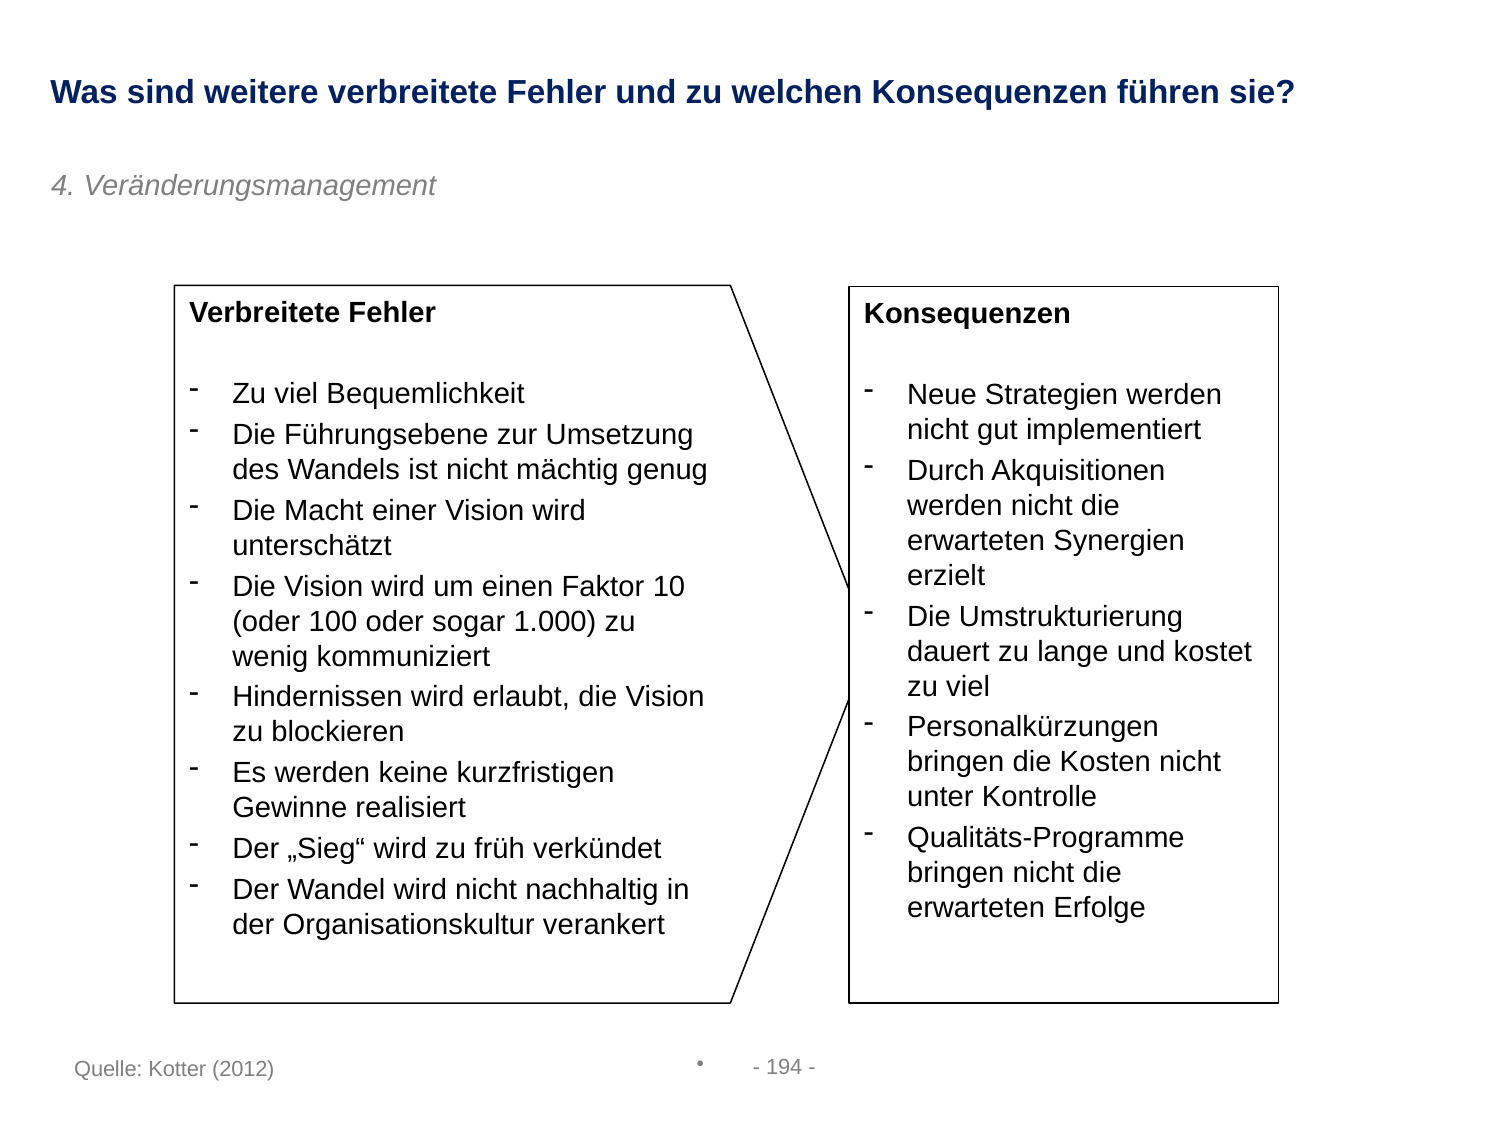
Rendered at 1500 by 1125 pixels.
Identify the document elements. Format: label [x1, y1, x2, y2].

slide_number [599, 1045, 913, 1093]
text_box [174, 285, 1279, 1004]
text_box [35, 63, 1433, 118]
text_box [36, 159, 453, 209]
text_box [59, 1046, 290, 1088]
